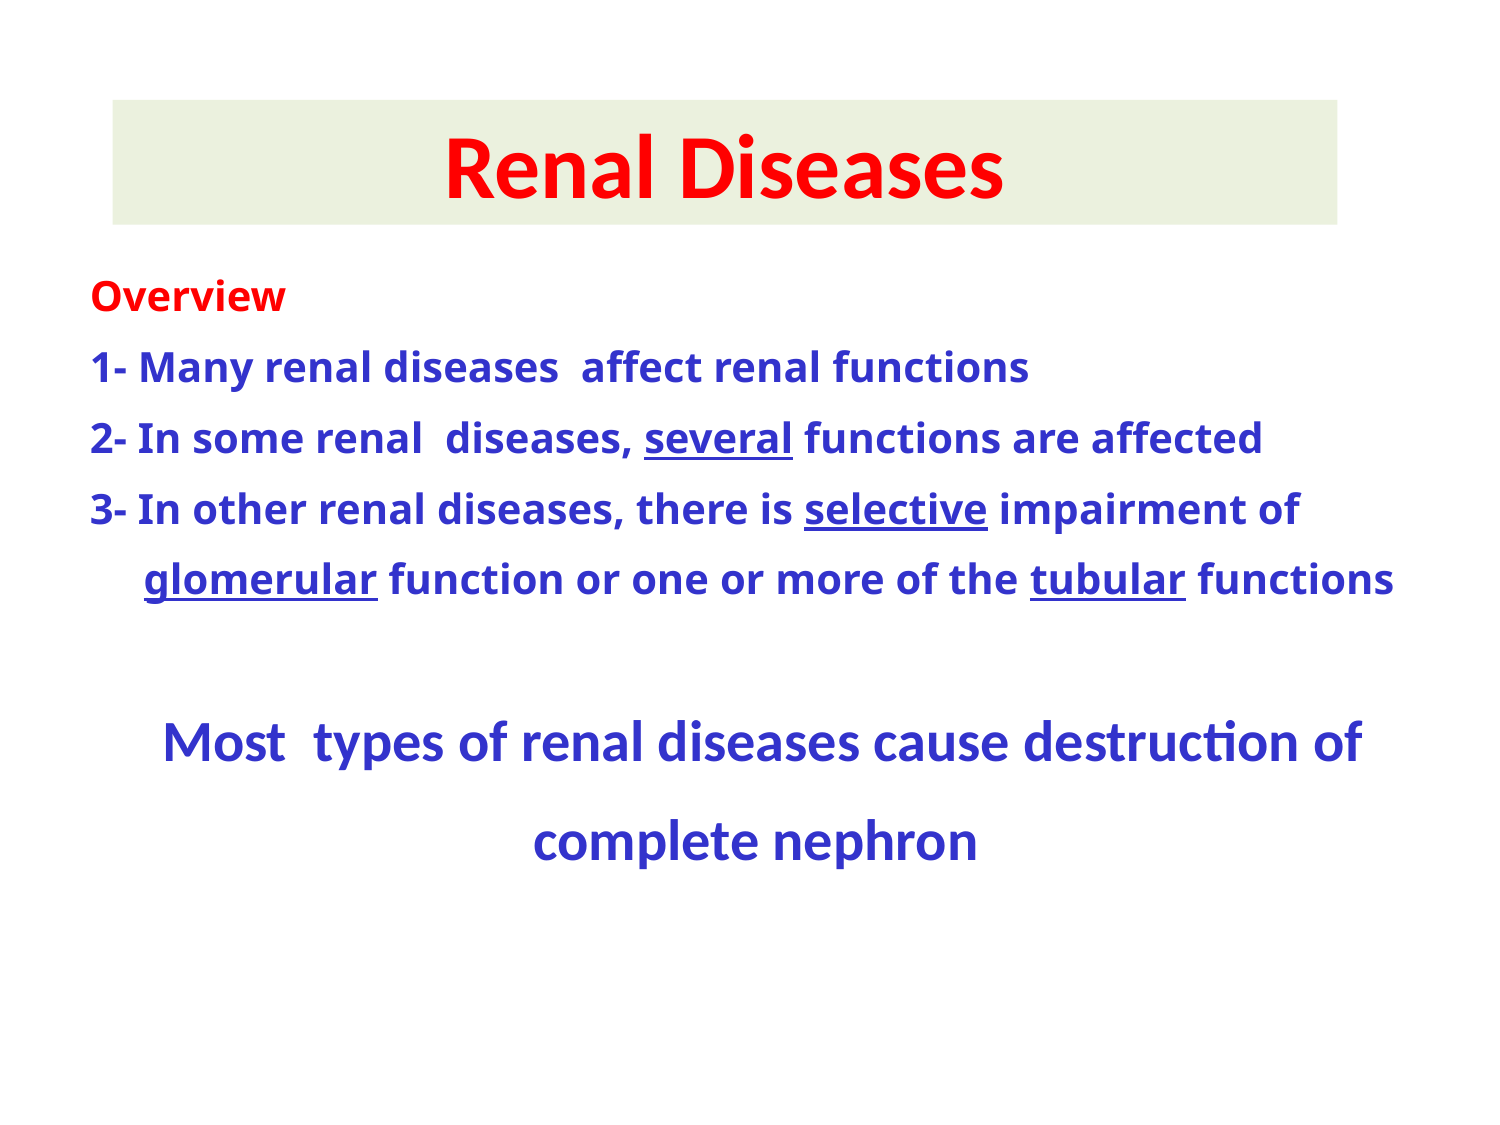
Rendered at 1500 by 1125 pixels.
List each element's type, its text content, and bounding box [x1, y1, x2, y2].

text_box Overview 1- Many renal diseases affect renal functions 2- In some renal diseases, several functions are affected 3- In other renal diseases, there is selective impairment of glomerular function or one or more of the tubular functions Most types of renal diseases cause destruction of complete nephron [75, 262, 1450, 975]
text_box Renal Diseases [112, 99, 1338, 225]
